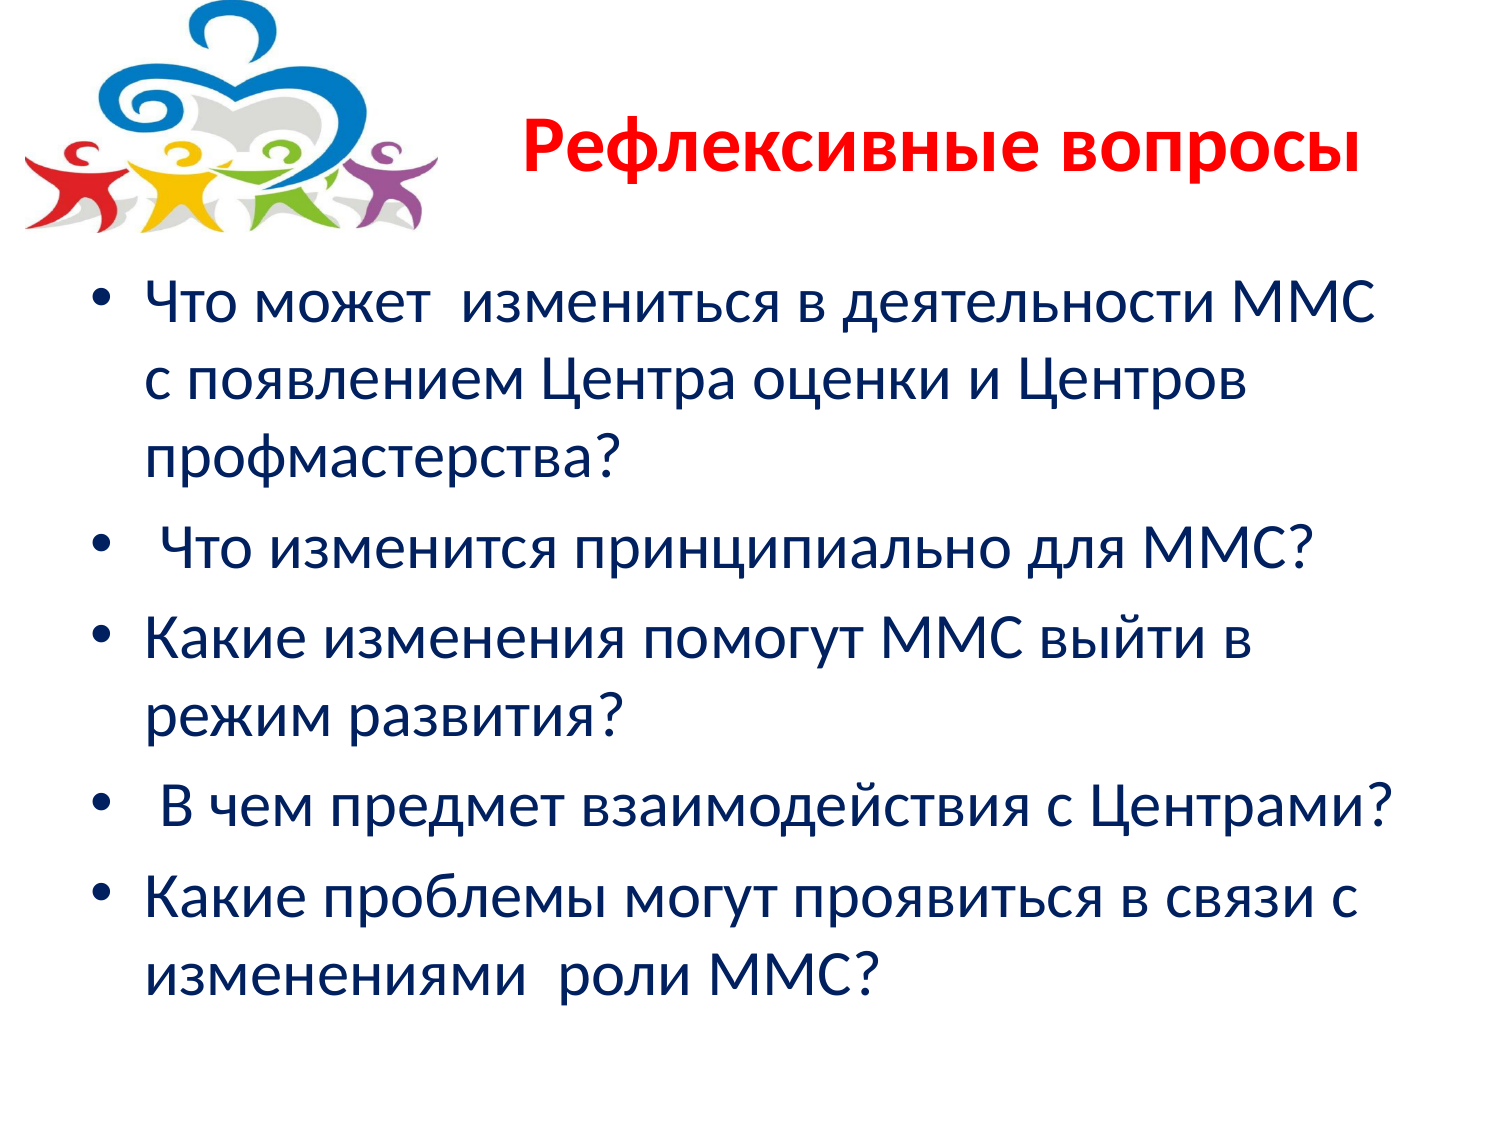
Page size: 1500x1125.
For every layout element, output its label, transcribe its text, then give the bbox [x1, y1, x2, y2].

title Рефлексивные вопросы [462, 45, 1425, 233]
picture [25, 0, 438, 233]
list Что может измениться в деятельности ММС с появлением Центра оценки и Центров профмастерства? Что изменится принципиально для ММС? Какие изменения помогут ММС выйти в режим развития? В чем предмет взаимодействия с Центрами? Какие проблемы могут проявиться в связи с изменениями роли ММС? [75, 249, 1425, 1075]
